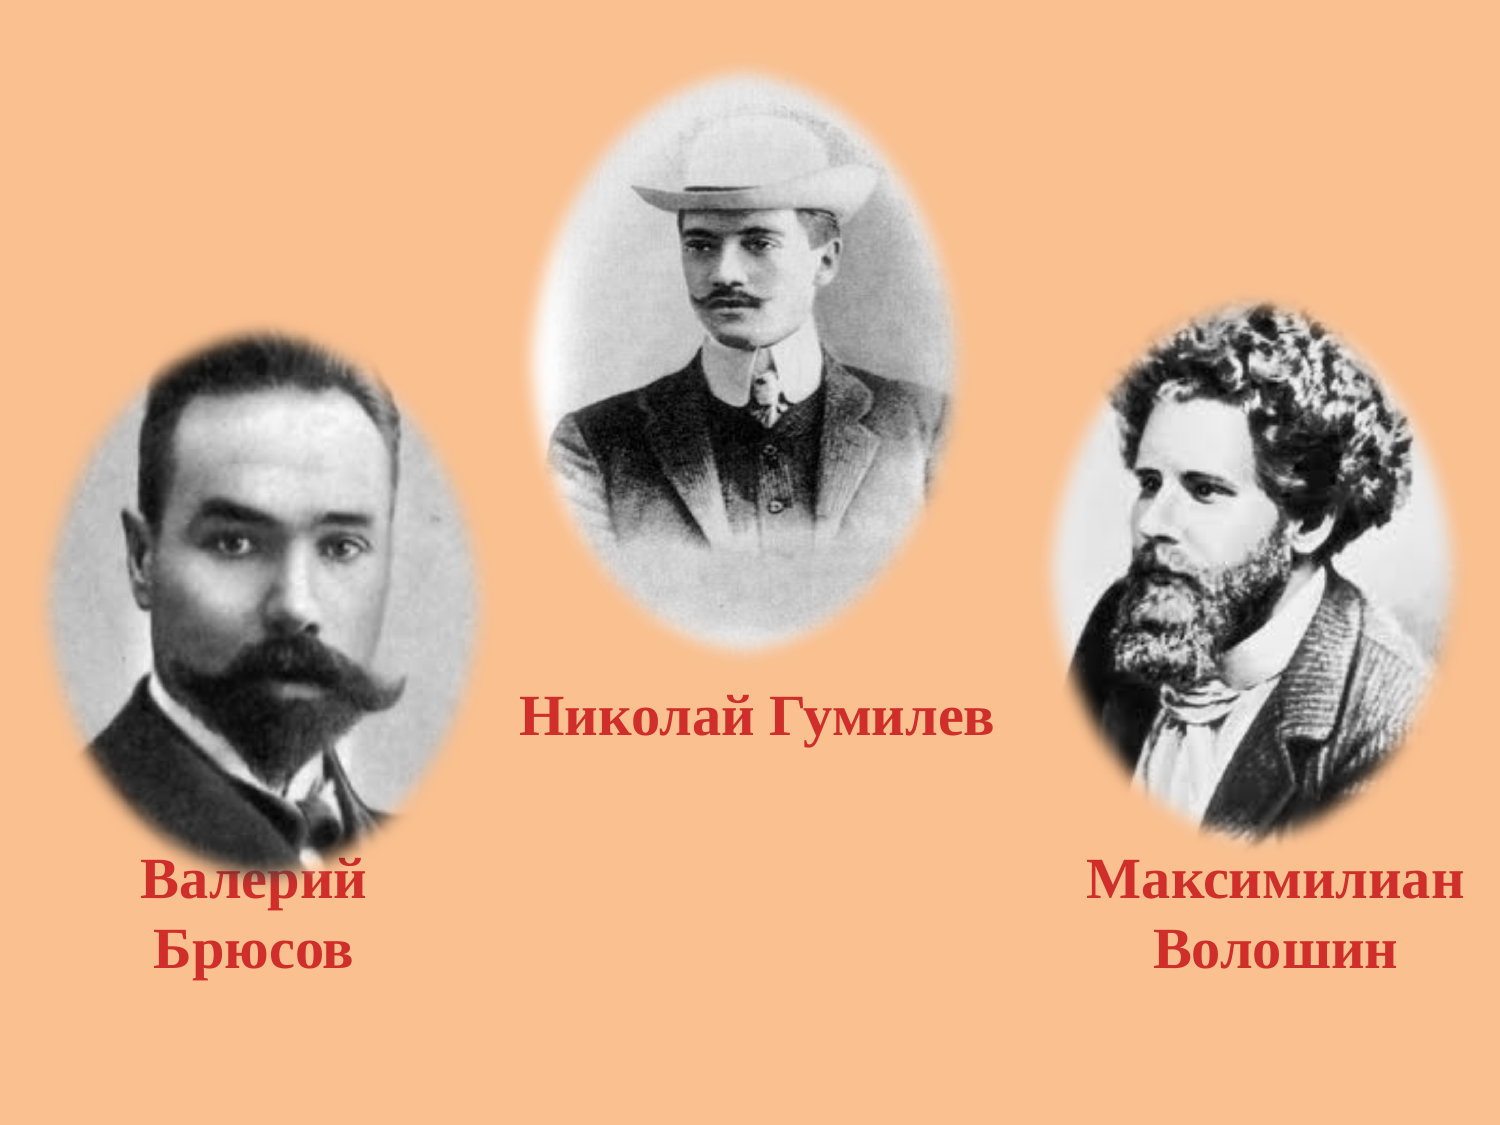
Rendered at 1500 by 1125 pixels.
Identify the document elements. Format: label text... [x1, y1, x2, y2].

picture [513, 54, 975, 670]
list Максимилиан Волошин [1068, 822, 1483, 988]
text_box Николай Гумилев [502, 669, 1018, 755]
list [1033, 285, 1471, 858]
list Валерий Брюсов [41, 902, 467, 988]
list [29, 315, 498, 894]
